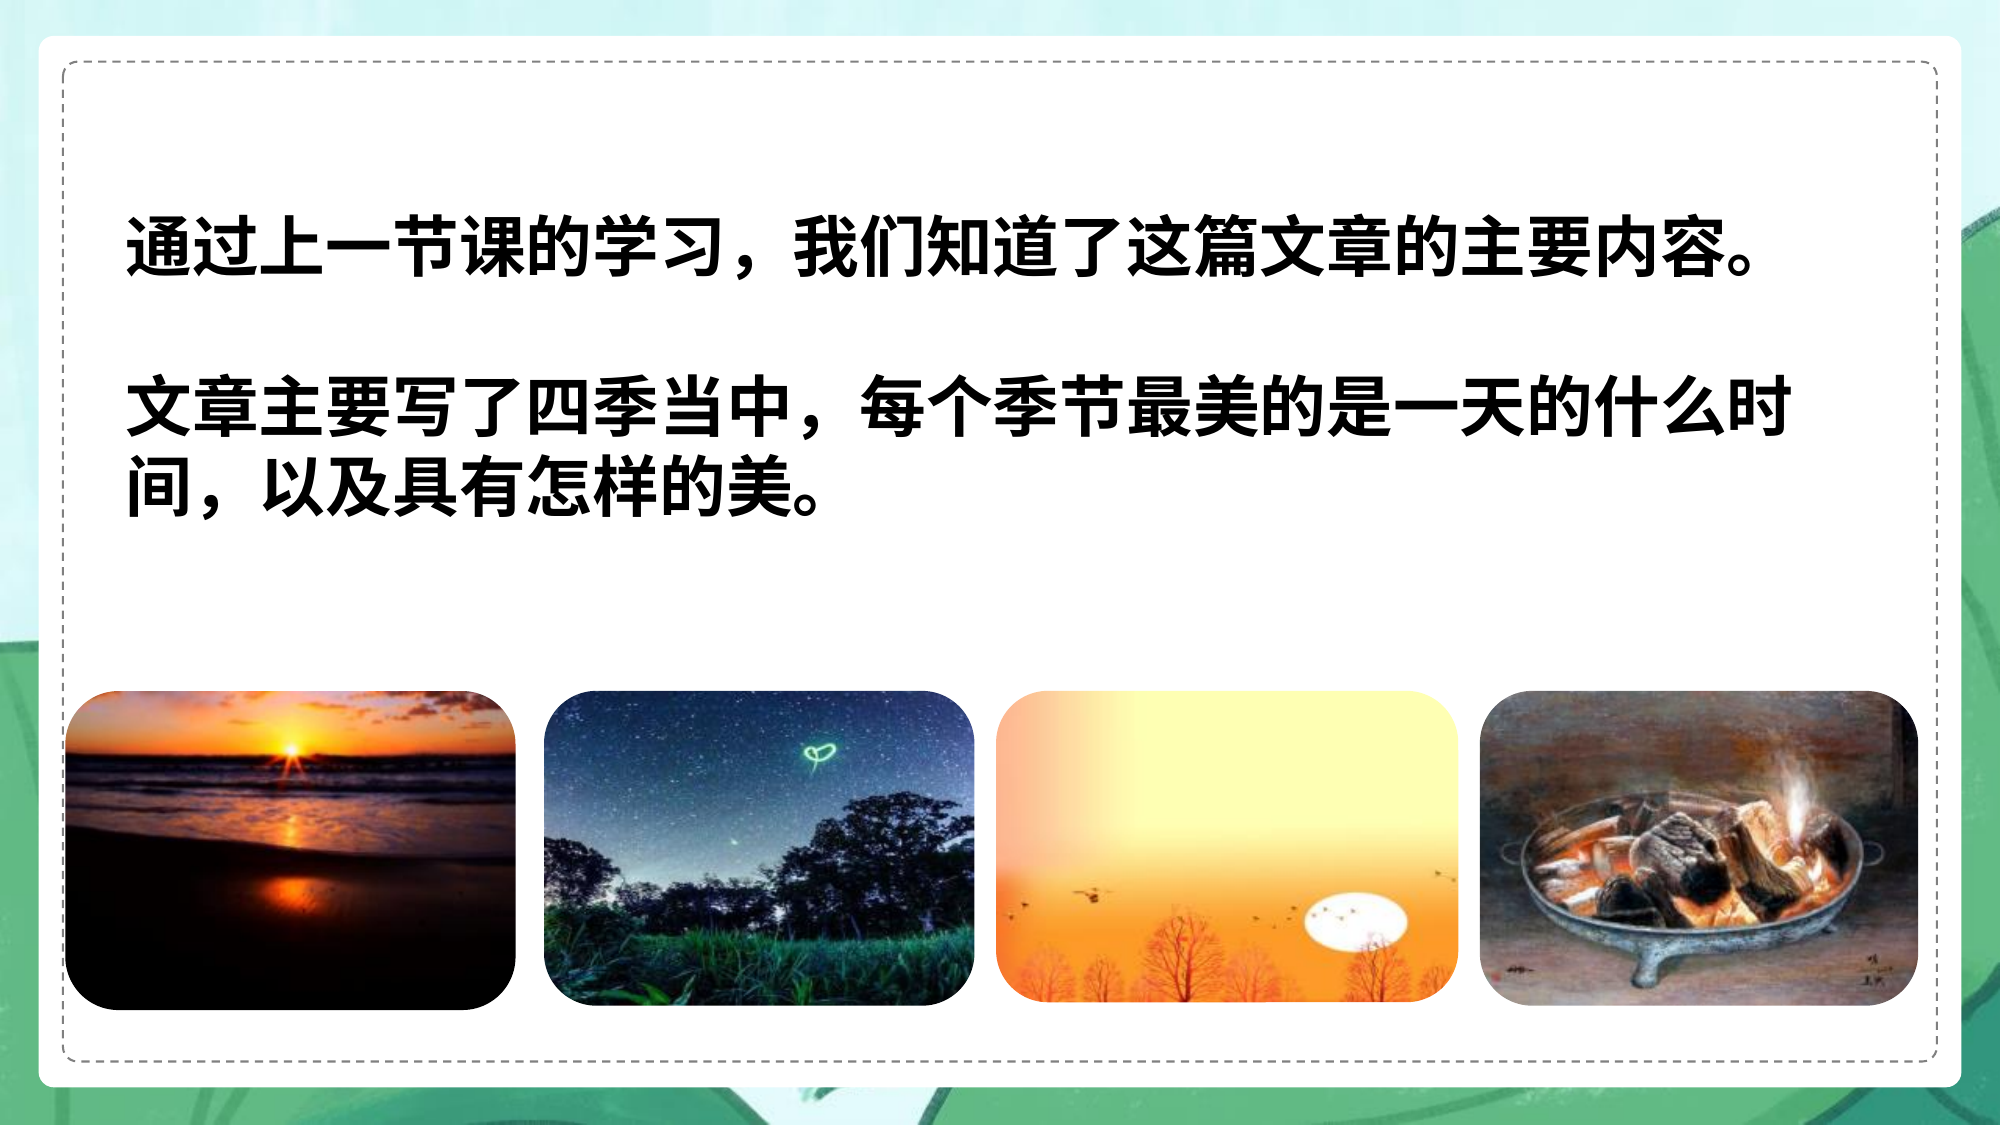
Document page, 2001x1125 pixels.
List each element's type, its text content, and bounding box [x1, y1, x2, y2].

picture [0, 0, 2000, 1125]
text_box 通过上一节课的学习，我们知道了这篇文章的主要内容。 文章主要写了四季当中，每个季节最美的是一天的什么时间，以及具有怎样的美。 [110, 197, 1857, 532]
